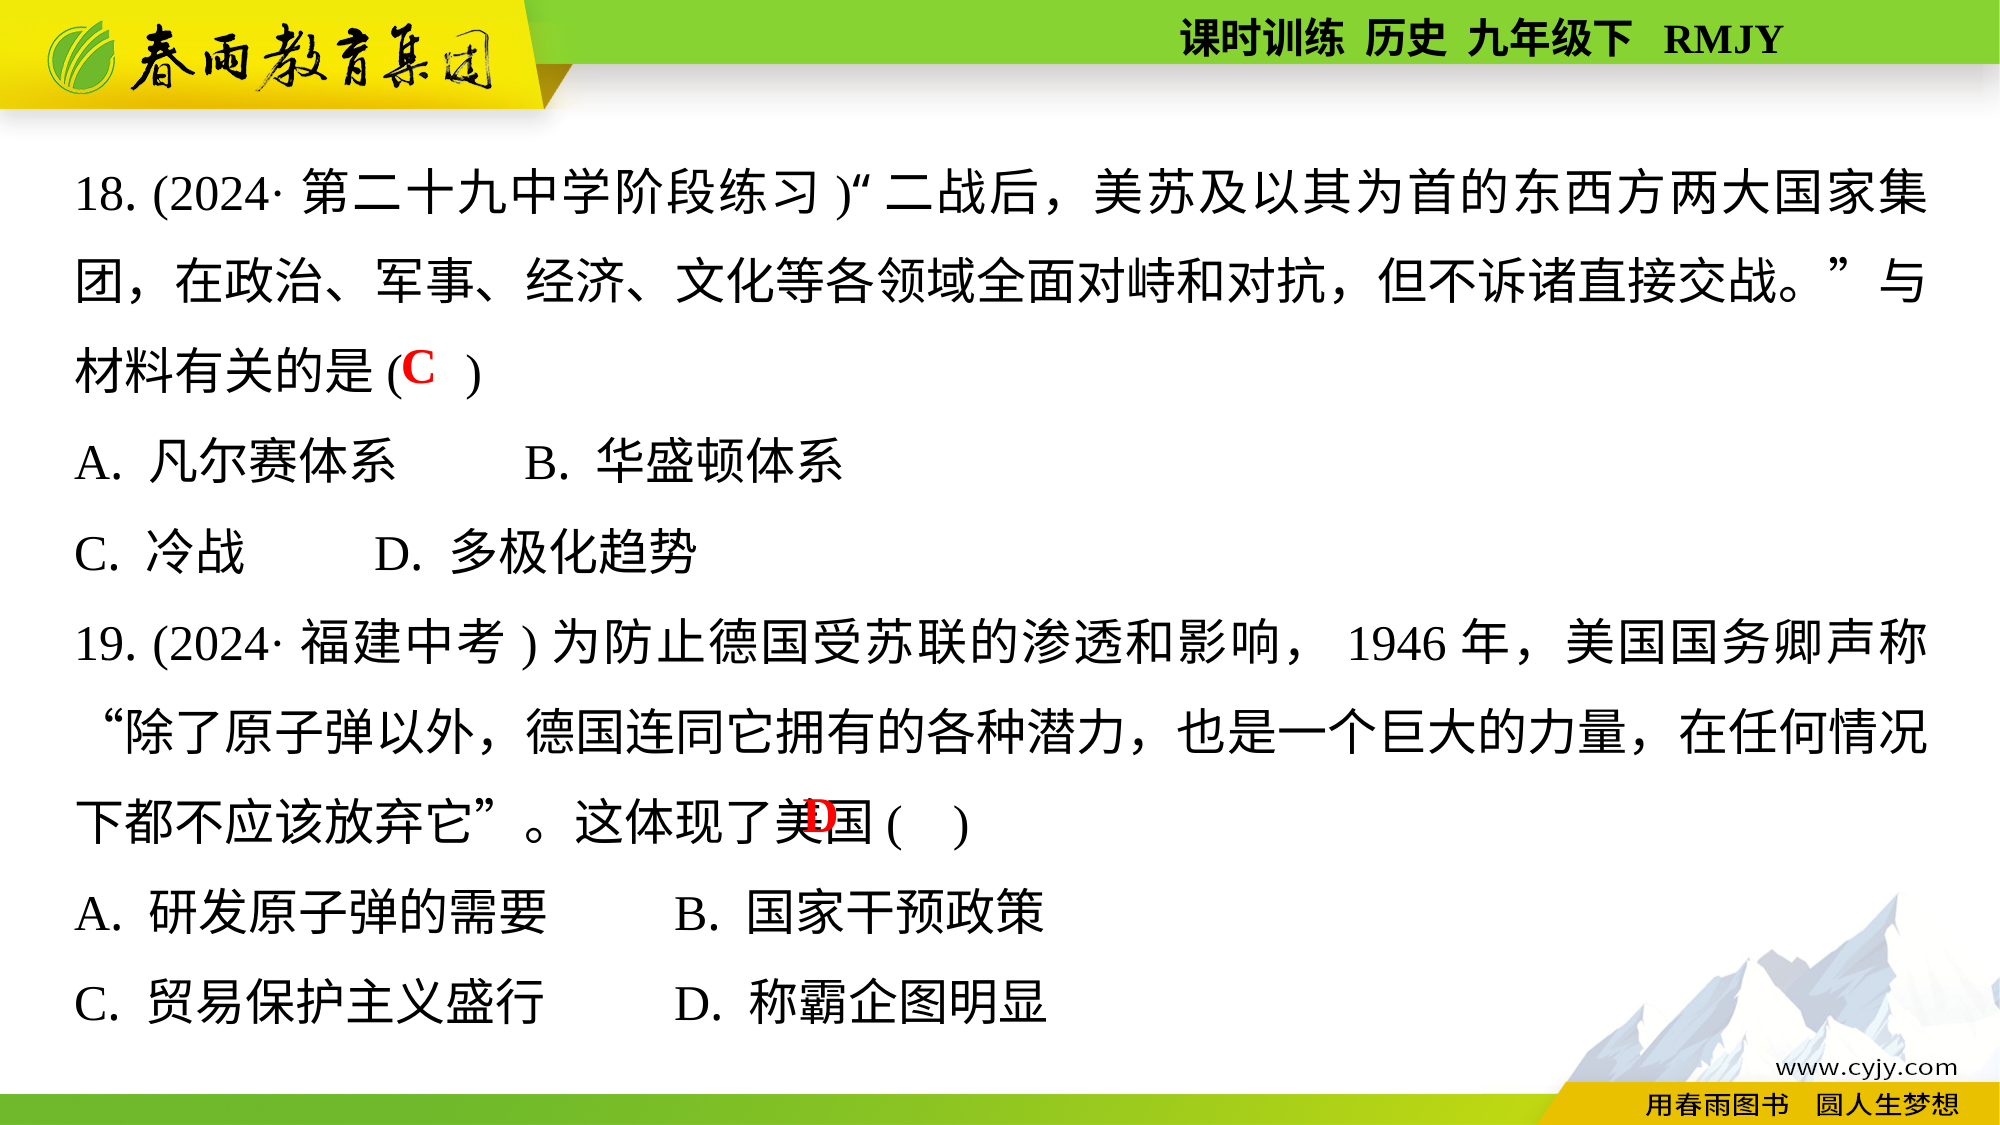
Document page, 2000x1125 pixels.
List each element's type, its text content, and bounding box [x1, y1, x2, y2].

text_box D [787, 775, 854, 850]
picture [0, 0, 2000, 1125]
text_box C [386, 326, 452, 401]
list 18. (2024·第二十九中学阶段练习)“二战后，美苏及以其为首的东西方两大国家集团，在政治、军事、经济、文化等各领域全面对峙和对抗，但不诉诸直接交战。”与材料有关的是( ) A. 凡尔赛体系 B. 华盛顿体系 C. 冷战 D. 多极化趋势 19. (2024·福建中考)为防止德国受苏联的渗透和影响，1946年，美国国务卿声称“除了原子弹以外，德国连同它拥有的各种潜力，也是一个巨大的力量，在任何情况下都不应该放弃它”。这体现了美国( ) A. 研发原子弹的需要 B. 国家干预政策 C. 贸易保护主义盛行 D. 称霸企图明显 [59, 122, 1944, 1047]
